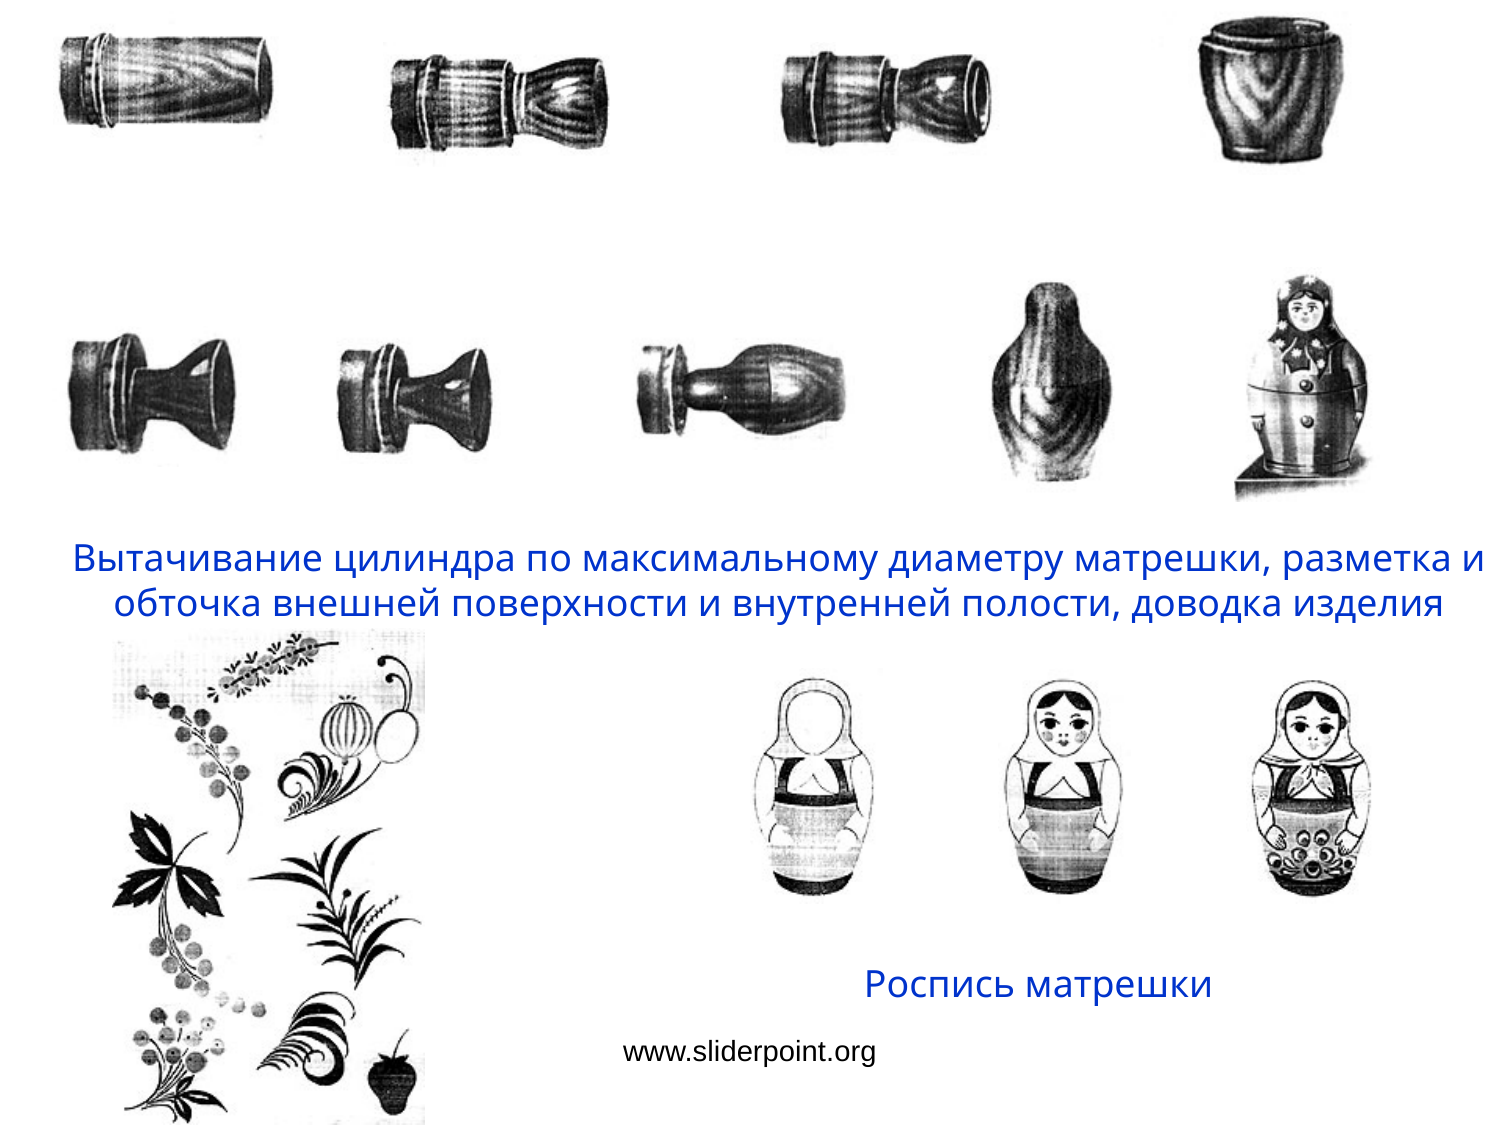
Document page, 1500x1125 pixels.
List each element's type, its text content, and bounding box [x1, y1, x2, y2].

footer www.sliderpoint.org [512, 1024, 988, 1103]
picture [1151, 0, 1387, 187]
picture [938, 266, 1160, 502]
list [52, 0, 288, 148]
picture [40, 326, 276, 468]
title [383, 42, 619, 167]
text_box Вытачивание цилиндра по максимальному диаметру матрешки, разметка и обточка внешней поверхности и внутренней полости, доводка изделия [29, 527, 1500, 632]
picture [997, 668, 1132, 904]
picture [773, 42, 1009, 161]
text_box Роспись матрешки [849, 953, 1229, 1013]
picture [111, 627, 425, 1125]
picture [1245, 668, 1380, 904]
picture [749, 668, 884, 904]
picture [619, 325, 855, 450]
picture [1234, 266, 1380, 502]
picture [312, 325, 548, 464]
